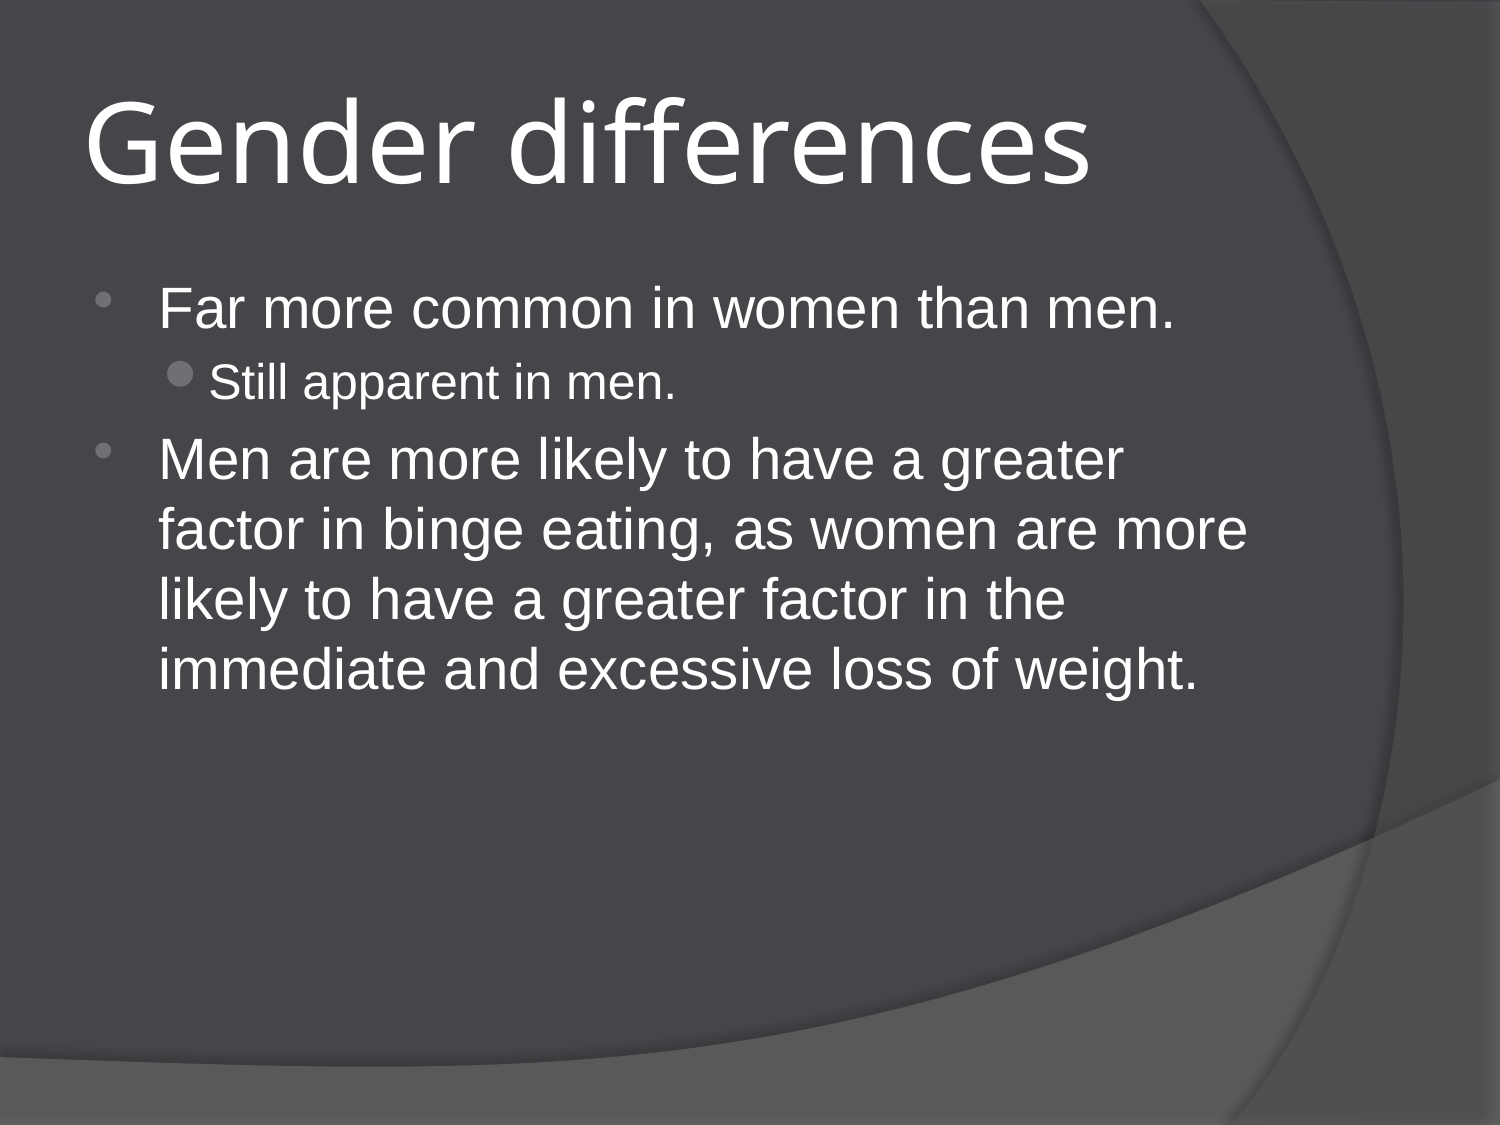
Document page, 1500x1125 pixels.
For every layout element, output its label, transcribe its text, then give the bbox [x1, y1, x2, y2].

title Gender differences [75, 45, 1300, 233]
list Far more common in women than men. Still apparent in men. Men are more likely to have a greater factor in binge eating, as women are more likely to have a greater factor in the immediate and excessive loss of weight. [75, 262, 1300, 1005]
